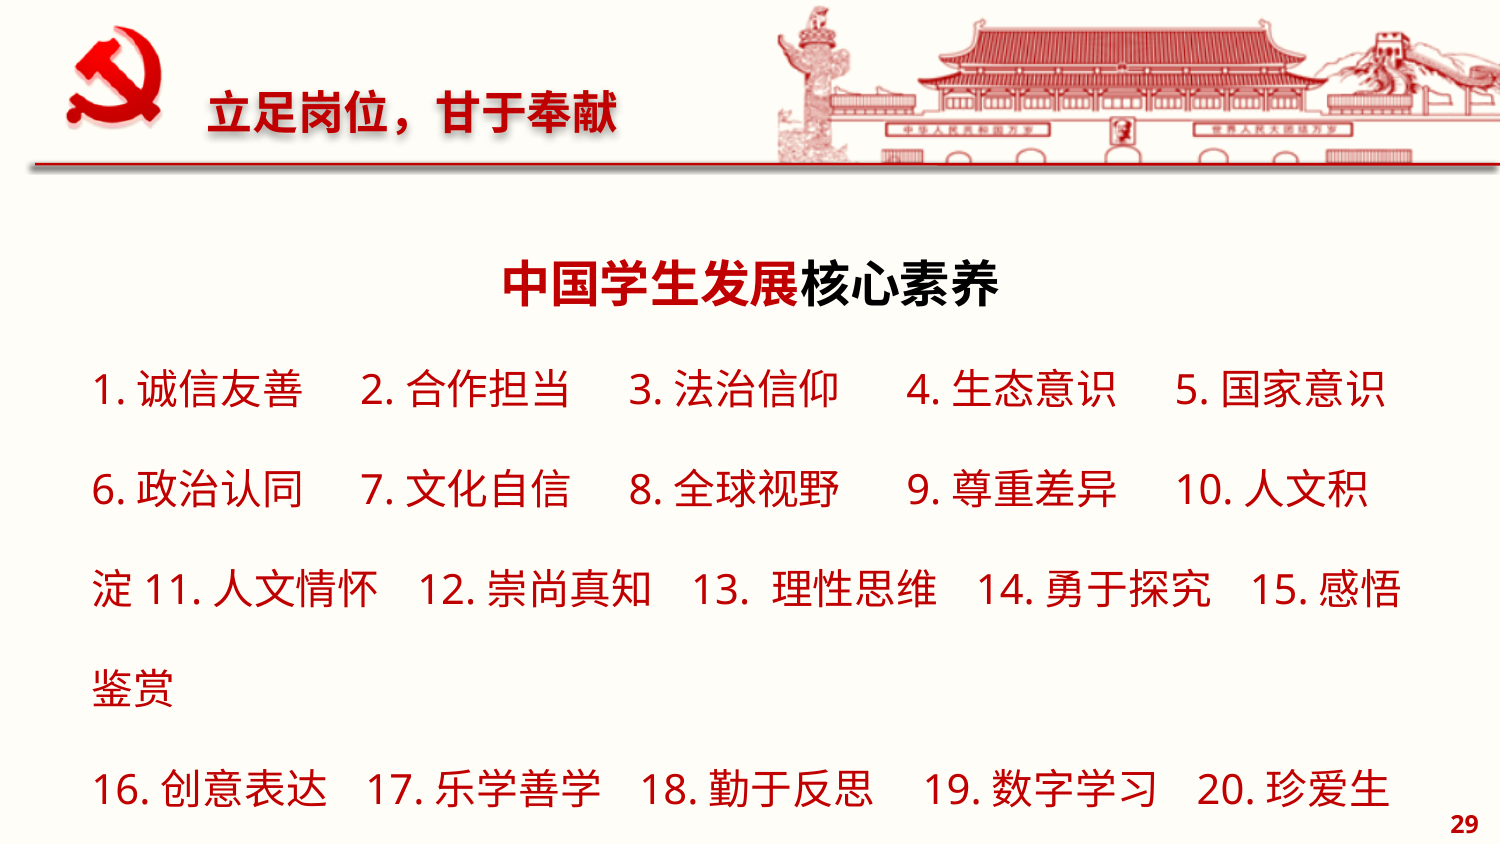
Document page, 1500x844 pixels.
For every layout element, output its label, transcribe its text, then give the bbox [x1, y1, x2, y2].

text_box 立足岗位，甘于奉献 [192, 76, 750, 146]
picture [773, 0, 1500, 163]
text_box 中国学生发展核心素养 1.诚信友善 2.合作担当 3.法治信仰 4.生态意识 5.国家意识 6.政治认同 7.文化自信 8.全球视野 9.尊重差异 10.人文积淀11.人文情怀 12.崇尚真知 13. 理性思维 14.勇于探究 15.感悟鉴赏 16.创意表达 17.乐学善学 18.勤于反思 19.数字学习 20.珍爱生命21.健全人格 22.适性发展 23.热爱劳动 24.批判质疑 25.问题解决 [76, 185, 1424, 844]
picture [34, 0, 184, 165]
text_box 29 [1424, 803, 1494, 844]
